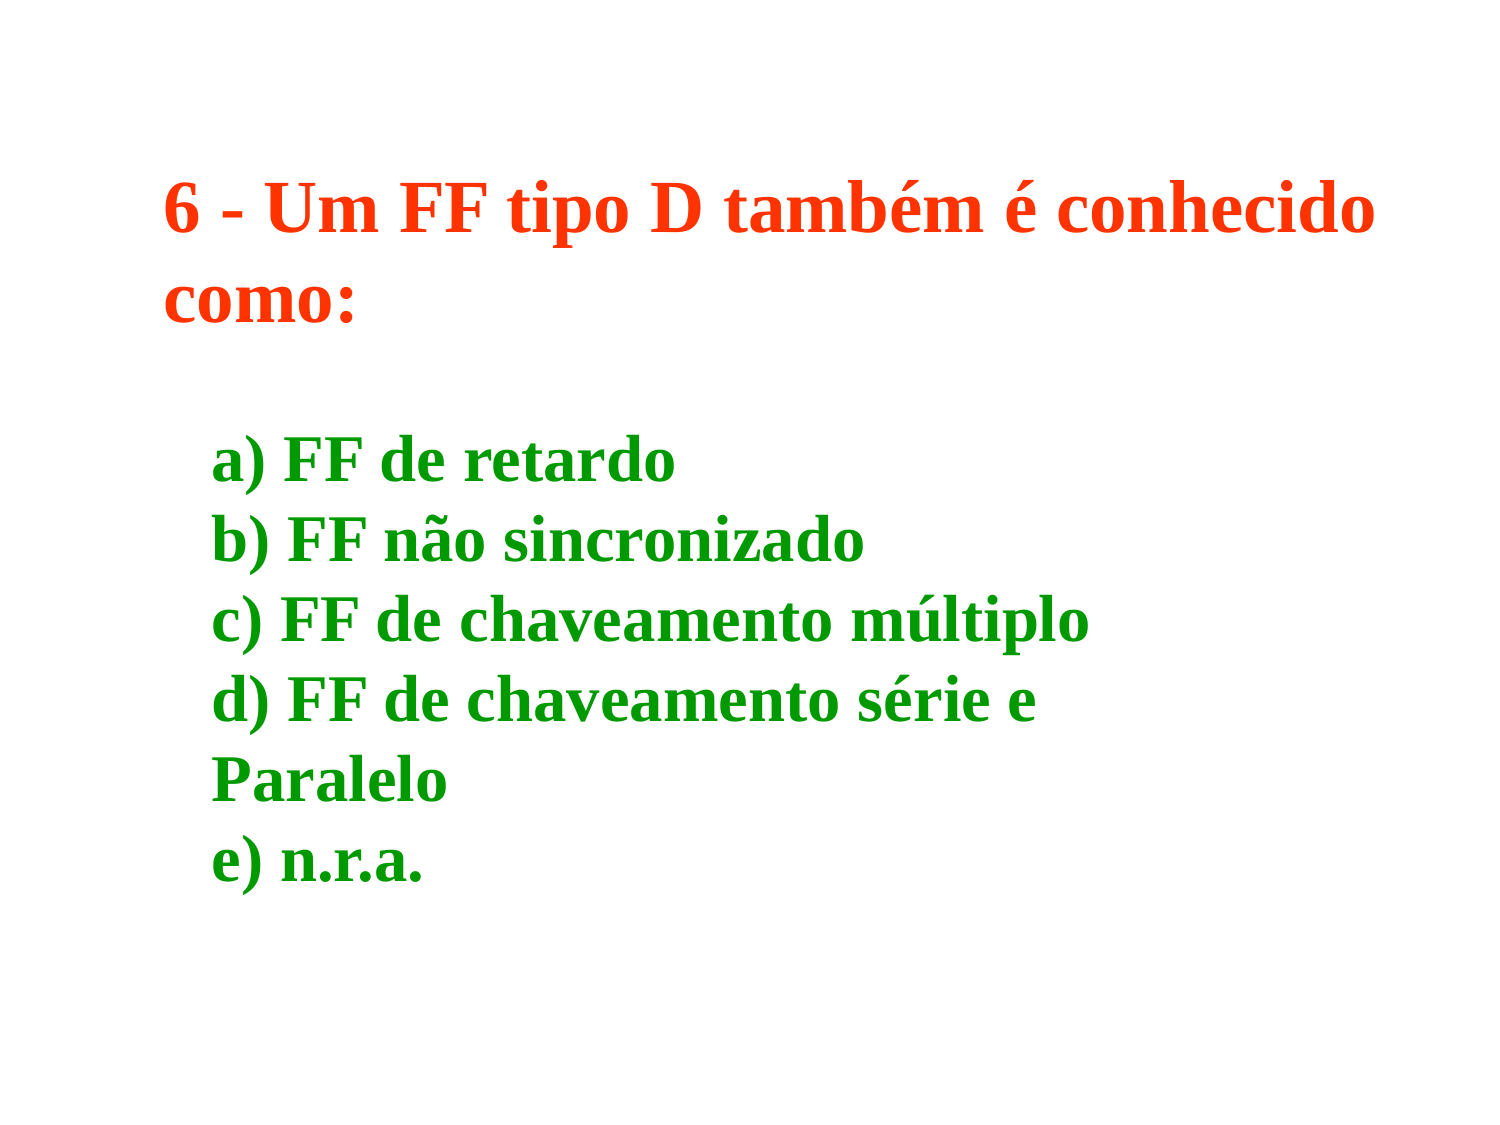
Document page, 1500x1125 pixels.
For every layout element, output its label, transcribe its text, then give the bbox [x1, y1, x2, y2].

text_box 6 - Um FF tipo D também é conhecido como: [148, 149, 1393, 345]
text_box a) FF de retardo b) FF não sincronizado c) FF de chaveamento múltiplo d) FF de chaveamento série e Paralelo e) n.r.a. [196, 407, 1108, 903]
